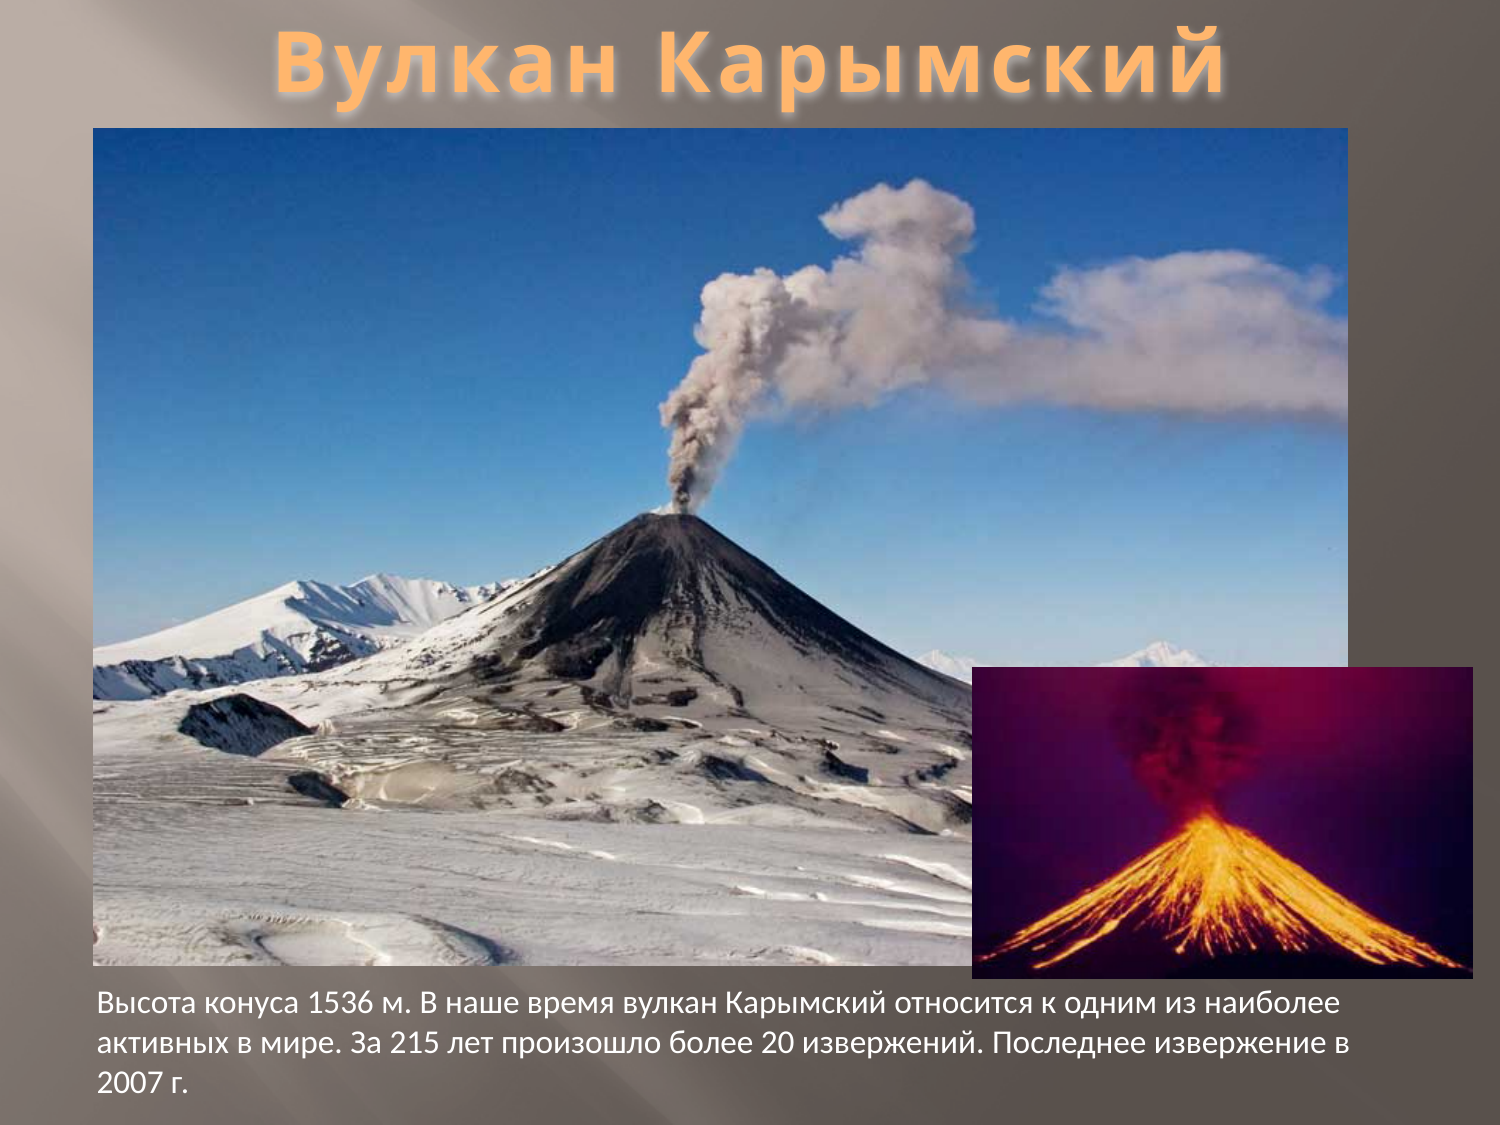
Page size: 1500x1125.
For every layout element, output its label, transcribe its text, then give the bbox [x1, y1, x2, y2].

picture [972, 667, 1473, 980]
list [93, 128, 1348, 966]
title Вулкан Карымский [0, 0, 1500, 118]
text_box Высота конуса 1536 м. В наше время вулкан Карымский относится к одним из наиболее активных в мире. За 215 лет произошло более 20 извержений. Последнее извержение в 2007 г. [81, 972, 1407, 1108]
